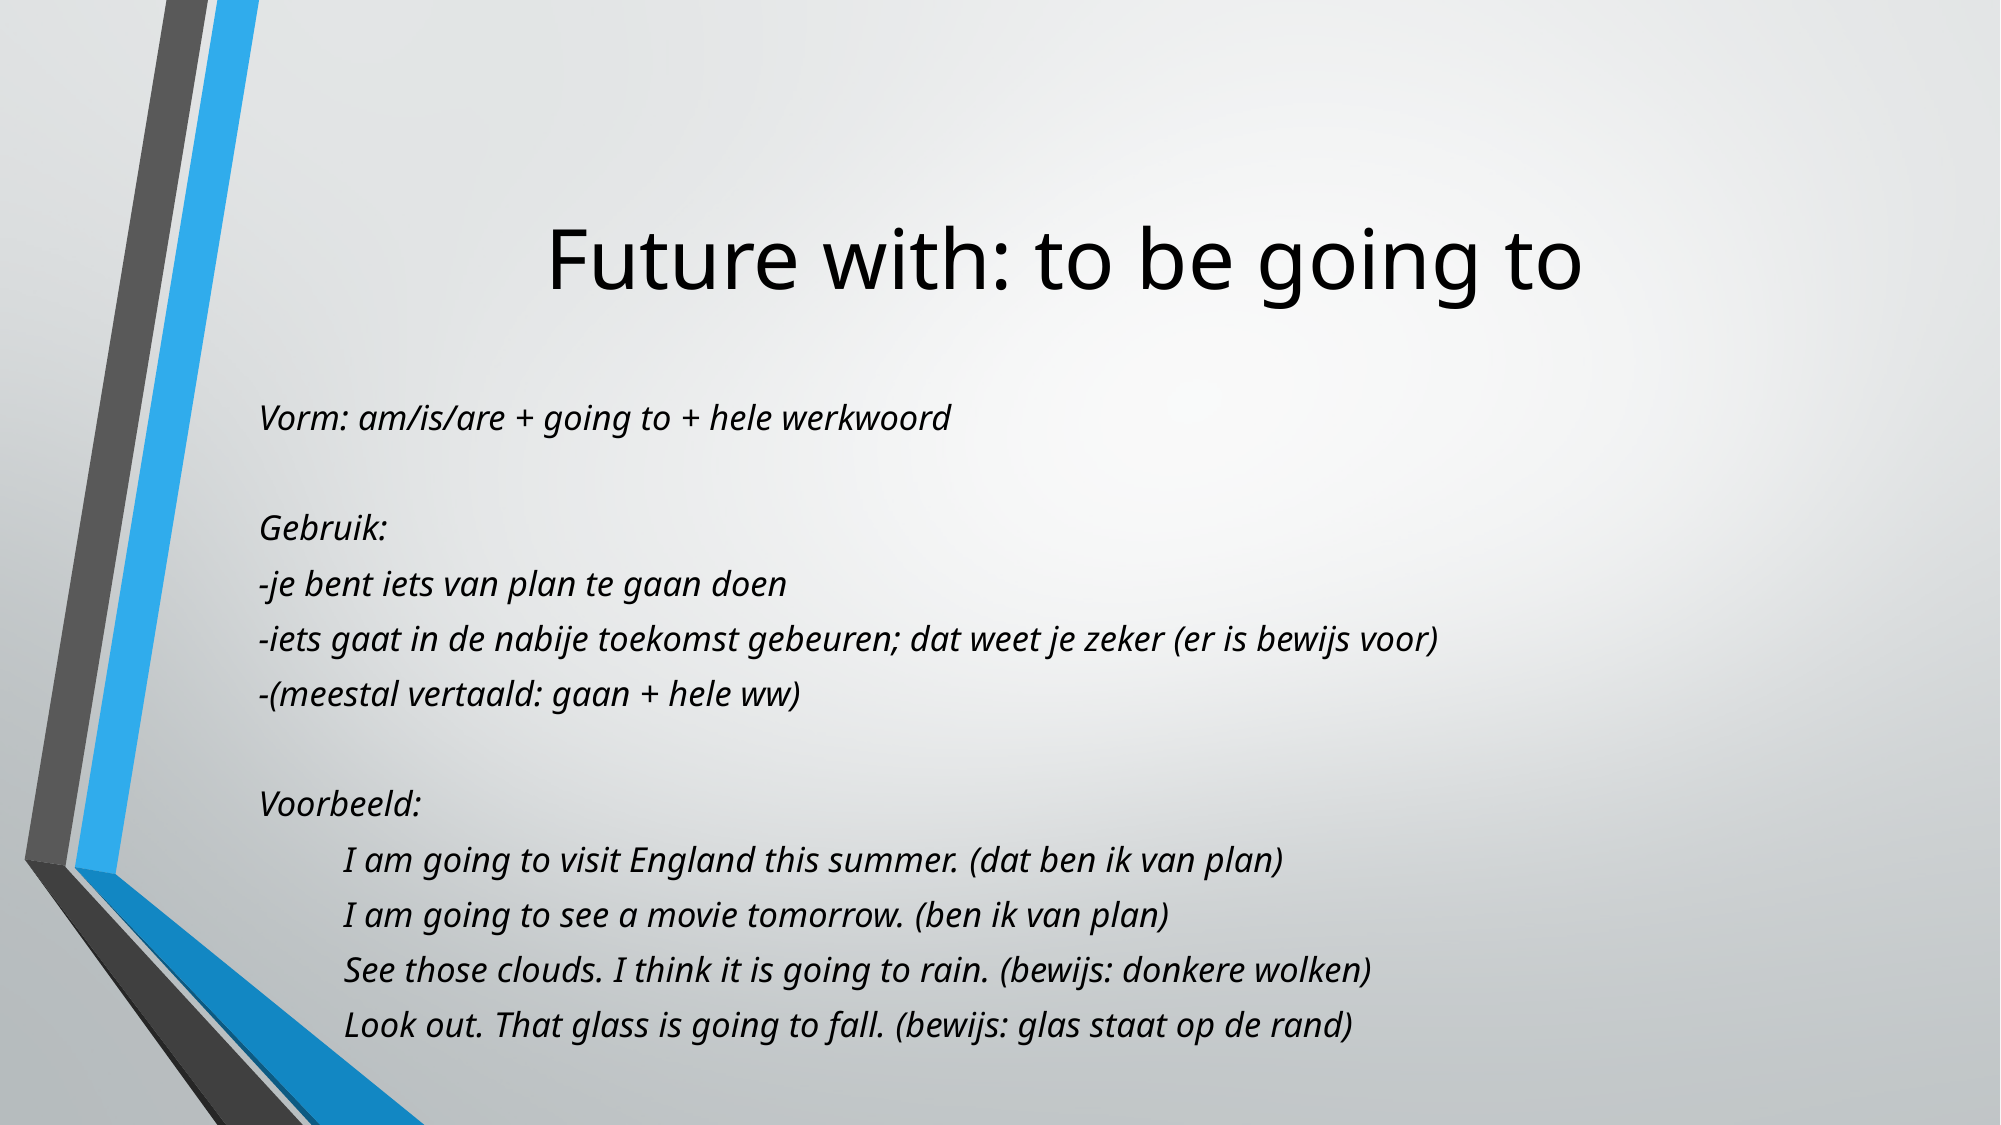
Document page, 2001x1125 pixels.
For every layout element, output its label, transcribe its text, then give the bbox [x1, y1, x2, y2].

title Future with: to be going to [243, 112, 1887, 388]
list Vorm: am/is/are + going to + hele werkwoord Gebruik: -je bent iets van plan te gaan doen -iets gaat in de nabije toekomst gebeuren; dat weet je zeker (er is bewijs voor) -(meestal vertaald: gaan + hele ww) Voorbeeld: I am going to visit England this summer. (dat ben ik van plan) I am going to see a movie tomorrow. (ben ik van plan) See those clouds. I think it is going to rain. (bewijs: donkere wolken) Look out. That glass is going to fall. (bewijs: glas staat op de rand) [243, 388, 1887, 1055]
